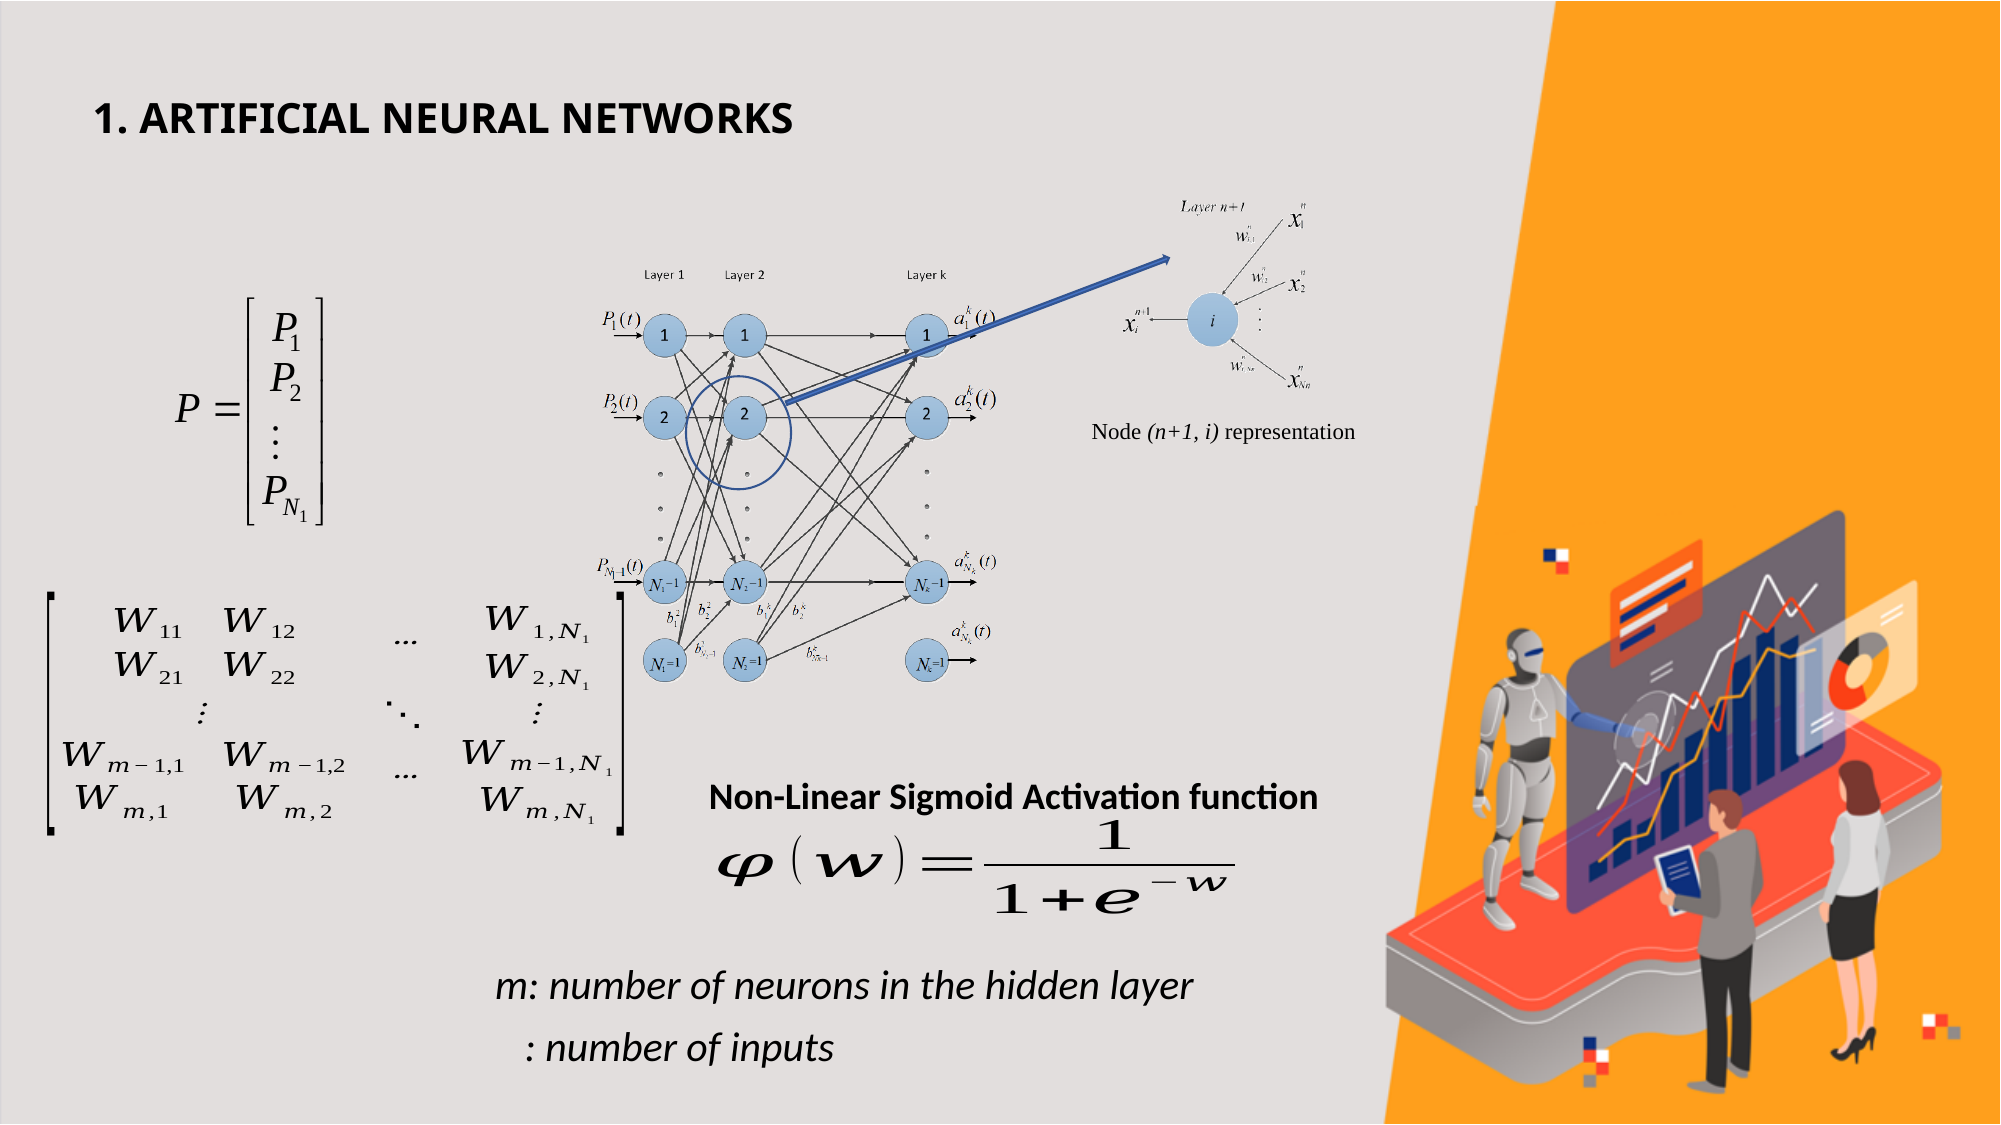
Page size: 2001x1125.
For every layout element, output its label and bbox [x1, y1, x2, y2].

text_box [994, 193, 1432, 519]
text_box [685, 326, 1183, 490]
text_box [691, 764, 1338, 922]
text_box [44, 291, 628, 838]
picture [0, 1, 2000, 1124]
